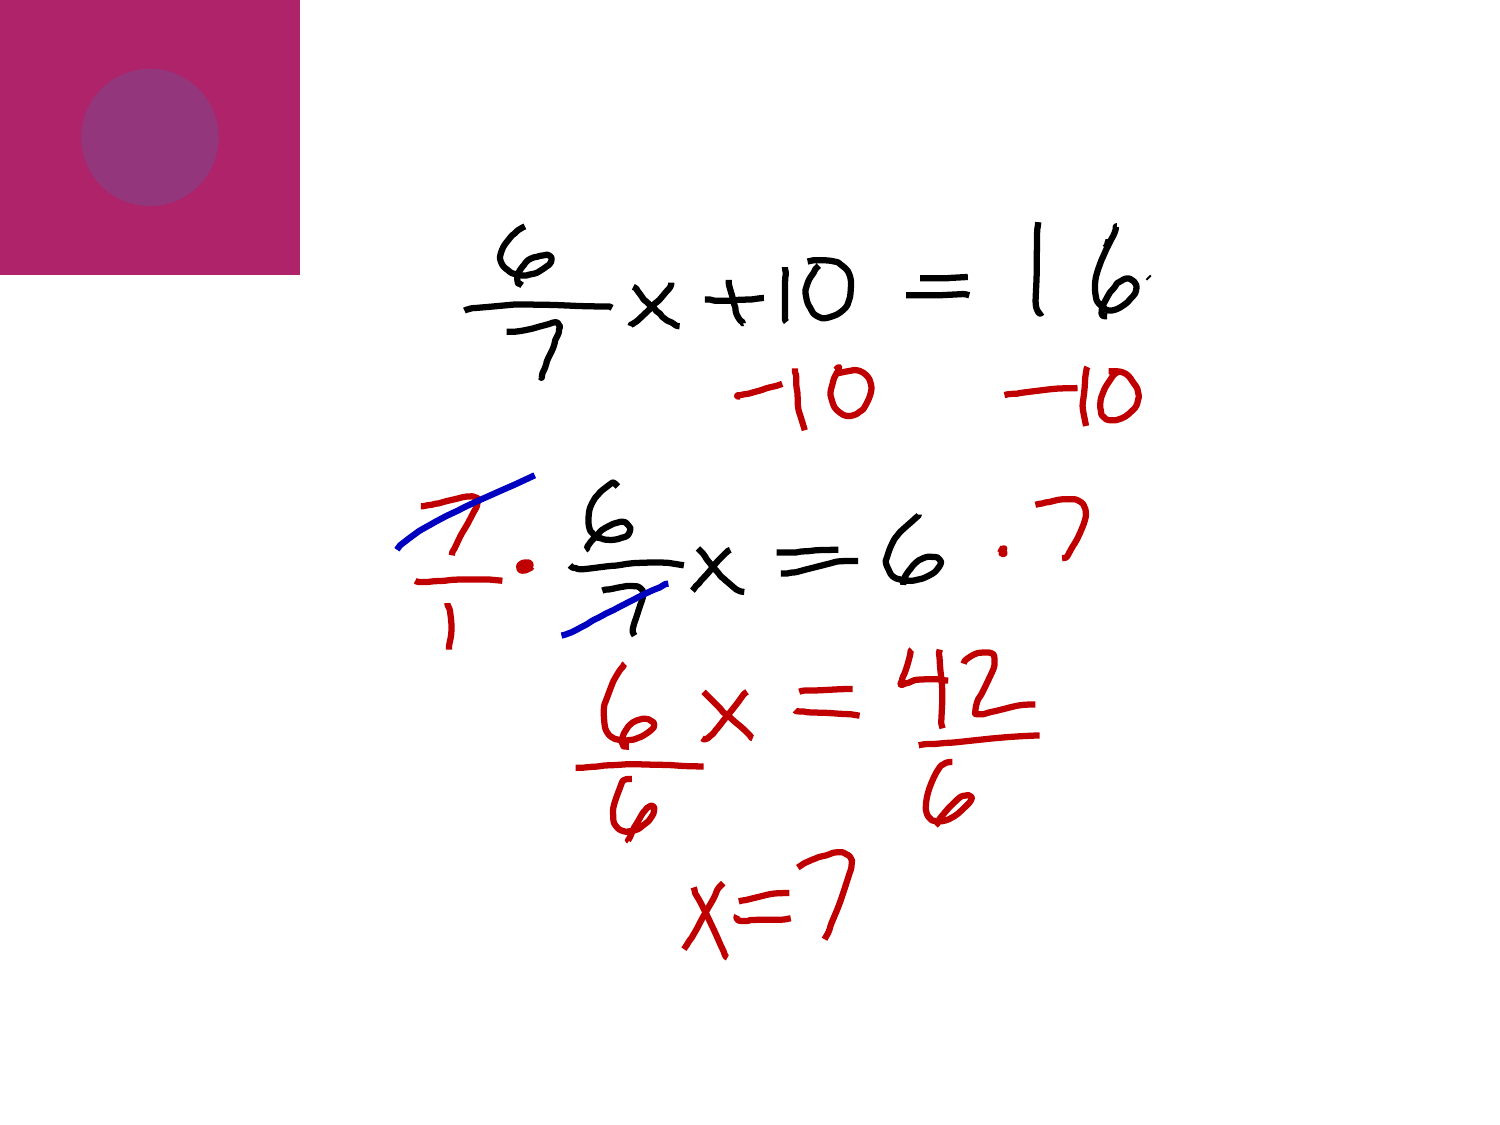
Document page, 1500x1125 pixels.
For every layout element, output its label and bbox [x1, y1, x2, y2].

text_box [728, 715, 754, 739]
text_box [784, 267, 788, 323]
text_box [736, 383, 783, 398]
text_box [585, 481, 632, 551]
text_box [612, 778, 655, 842]
text_box [736, 297, 764, 301]
text_box [692, 887, 706, 912]
text_box [569, 561, 684, 571]
text_box [464, 303, 613, 312]
text_box [794, 709, 860, 717]
text_box [703, 691, 726, 714]
text_box [780, 560, 859, 575]
text_box [713, 566, 745, 593]
text_box [829, 366, 873, 417]
text_box [942, 675, 949, 682]
text_box [435, 507, 478, 556]
text_box [653, 305, 680, 327]
text_box [998, 547, 1006, 555]
text_box [602, 585, 644, 608]
text_box [446, 603, 453, 650]
text_box [925, 761, 973, 826]
text_box [797, 851, 853, 940]
text_box [728, 279, 744, 325]
text_box [506, 321, 561, 379]
text_box [629, 282, 672, 327]
text_box [776, 549, 839, 554]
text_box [518, 561, 533, 572]
text_box [794, 368, 806, 431]
text_box [1034, 222, 1043, 315]
text_box [420, 495, 479, 523]
text_box [798, 688, 853, 693]
text_box [920, 276, 968, 280]
text_box [603, 663, 655, 748]
text_box [885, 514, 942, 586]
text_box [575, 763, 704, 769]
text_box [499, 225, 553, 286]
text_box [691, 549, 731, 592]
text_box [683, 882, 724, 950]
text_box [561, 582, 669, 637]
text_box [804, 259, 852, 320]
text_box [1099, 370, 1140, 422]
text_box [899, 649, 940, 686]
text_box [1094, 225, 1138, 318]
text_box [735, 915, 791, 922]
text_box [918, 734, 1040, 747]
text_box [1035, 498, 1087, 559]
text_box [704, 298, 732, 302]
text_box [701, 691, 748, 741]
text_box [738, 892, 790, 903]
text_box [697, 547, 714, 566]
text_box [414, 578, 503, 583]
text_box [938, 649, 944, 729]
text_box [1004, 387, 1078, 396]
text_box [1081, 366, 1089, 427]
text_box [906, 293, 970, 297]
text_box [632, 286, 652, 306]
text_box [705, 913, 728, 959]
text_box [616, 596, 644, 637]
text_box [396, 474, 536, 551]
text_box [962, 651, 1036, 716]
